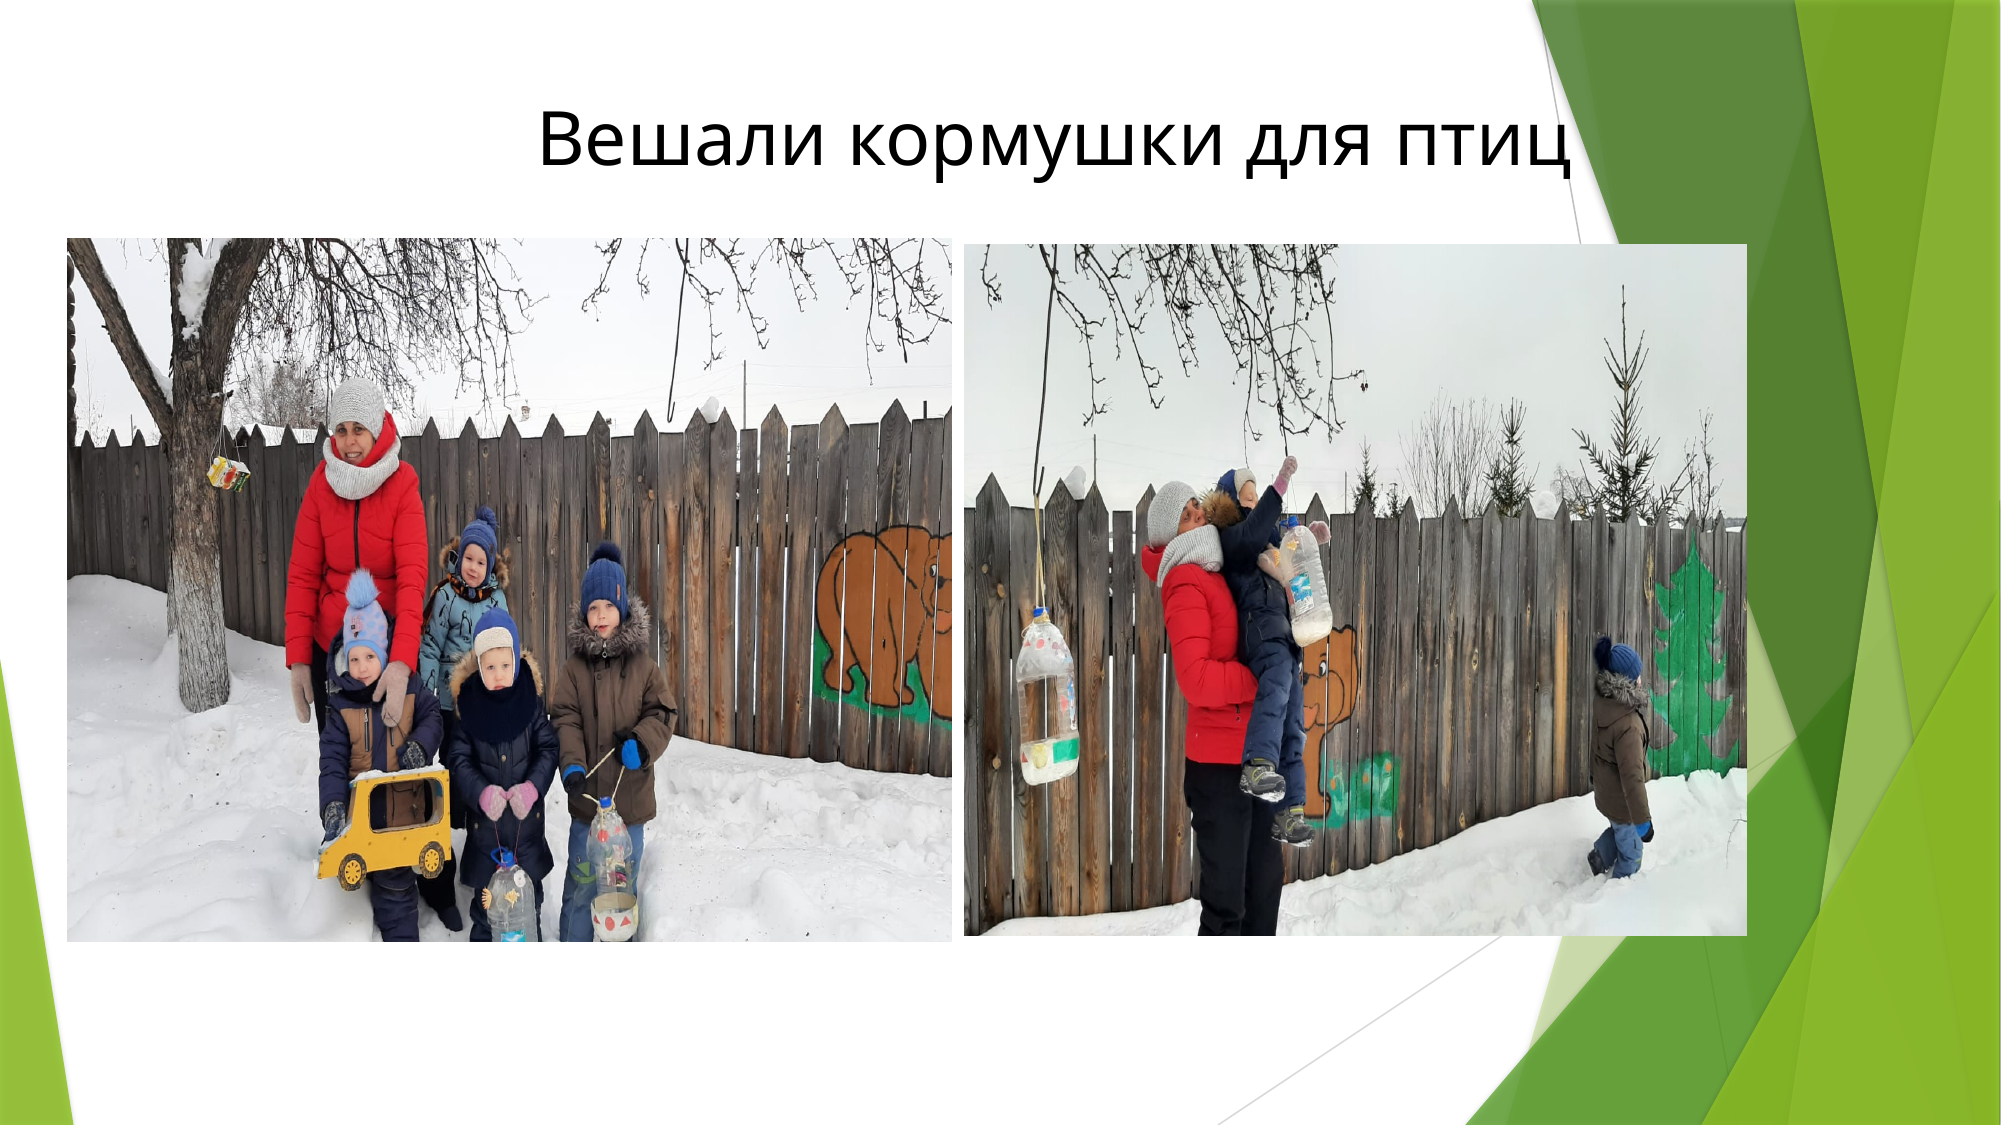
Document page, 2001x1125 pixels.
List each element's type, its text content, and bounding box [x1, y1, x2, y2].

title Вешали кормушки для птиц [349, 82, 1760, 239]
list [67, 237, 952, 942]
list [963, 243, 1748, 936]
